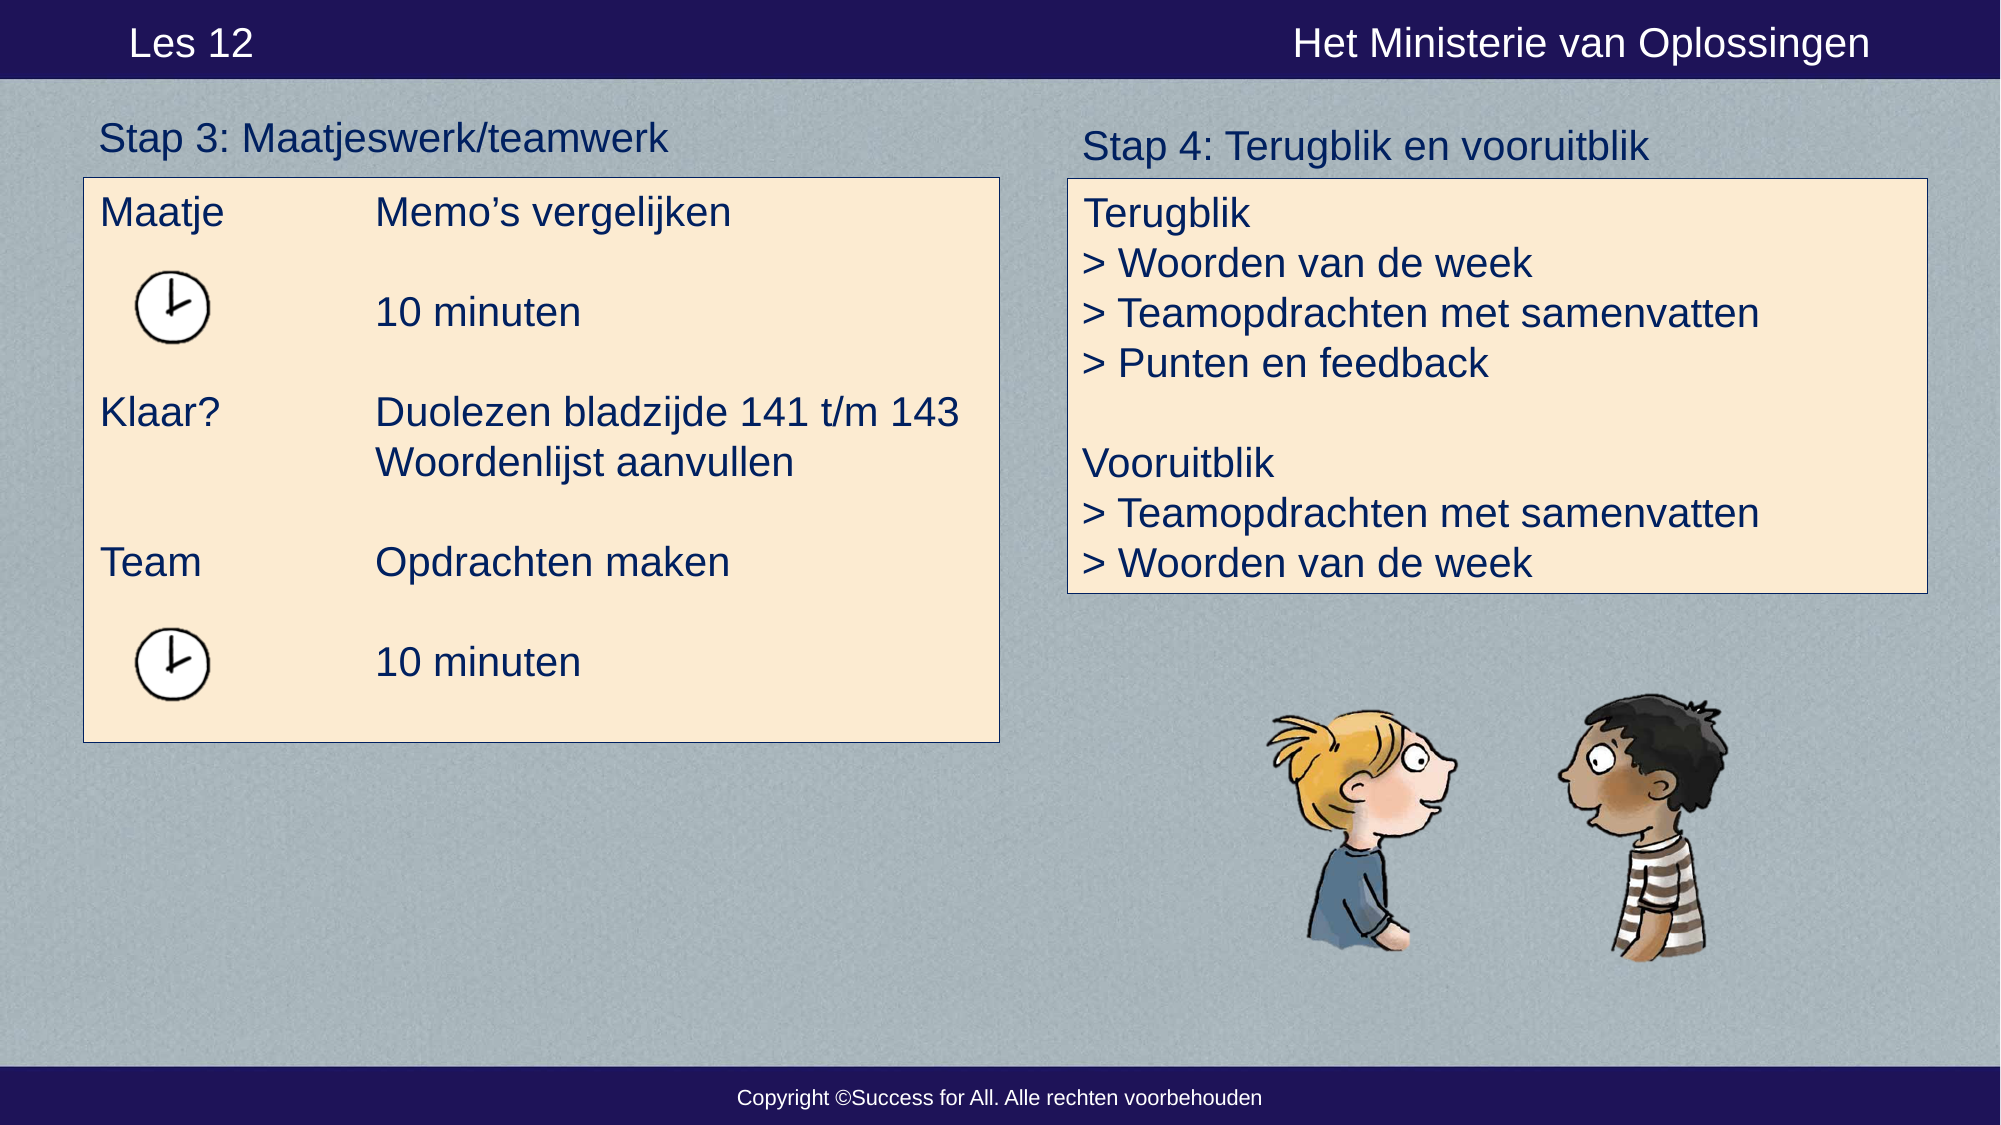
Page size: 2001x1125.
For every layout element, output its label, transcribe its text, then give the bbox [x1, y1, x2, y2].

text_box Terugblik > Woorden van de week > Teamopdrachten met samenvatten > Punten en feedback Vooruitblik > Teamopdrachten met samenvatten > Woorden van de week [1067, 178, 1928, 594]
picture [0, 0, 2001, 1125]
text_box Les 12 [114, 8, 354, 73]
text_box Stap 3: Maatjeswerk/teamwerk [83, 103, 876, 169]
text_box Het Ministerie van Oplossingen [999, 8, 1886, 73]
text_box Maatje Memo’s vergelijken 10 minuten Klaar? Duolezen bladzijde 141 t/m 143 Woordenlijst aanvullen Team Opdrachten maken 10 minuten [83, 177, 1000, 743]
text_box Stap 4: Terugblik en vooruitblik [1067, 111, 1860, 177]
text_box Copyright ©Success for All. Alle rechten voorbehouden [0, 1076, 2000, 1125]
